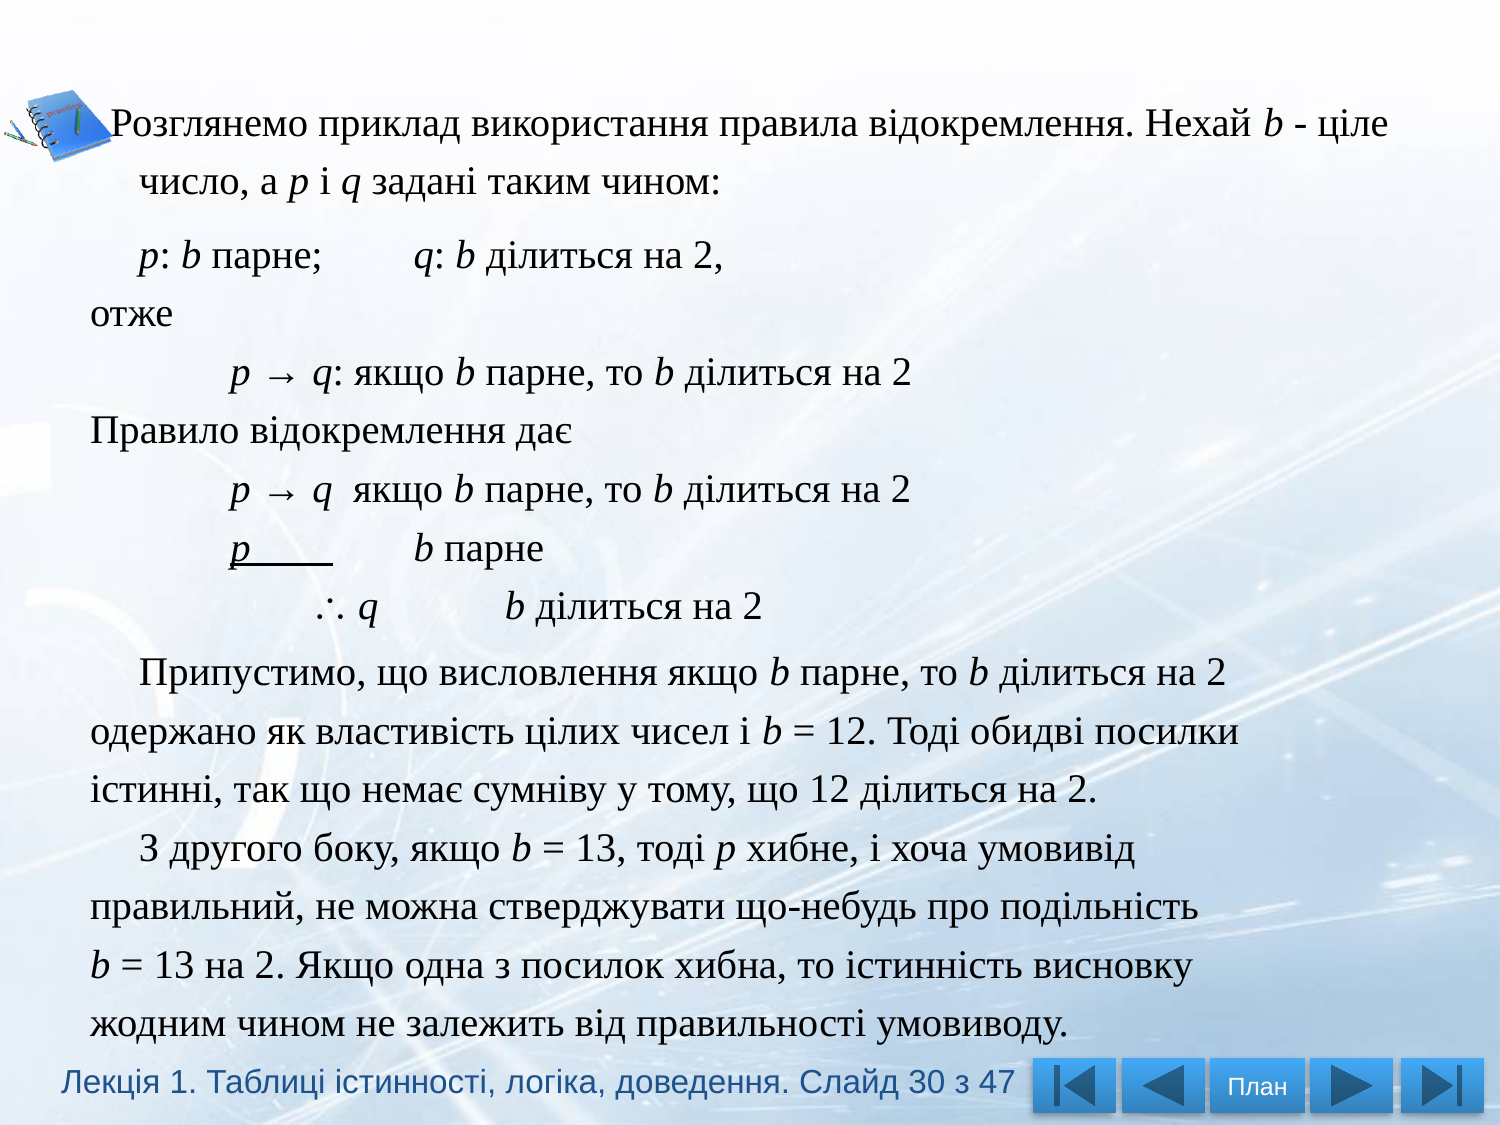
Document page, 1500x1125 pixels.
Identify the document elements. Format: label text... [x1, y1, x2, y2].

text_box Лекція 1. Таблиці істинності, логіка, доведення. Слайд 30 з 47 [46, 1052, 1033, 1107]
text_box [1033, 1058, 1484, 1114]
picture [0, 0, 1500, 1125]
list Розглянемо приклад використання правила відокремлення. Нехай b - ціле число, а р і q задані таким чином: р: b парне; q: b ділиться на 2, отже p → q: якщо b парне, то b ділиться на 2 Правило відокремлення дає р → q якщо b парне, то b ділиться на 2 p b парне  q b ділиться на 2 Припустимо, що висловлення якщо b парне, то b ділиться на 2 одержано як властивість цілих чисел і b = 12. Тоді обидві посилки істинні, так що немає сумніву у тому, що 12 ділиться на 2. З другого боку, якщо b = 13, тоді р хибне, і хоча умовивід правильний, не можна стверджувати що-небудь про подільність b = 13 на 2. Якщо одна з посилок хибна, то істинність висновку жодним чином не залежить від правильності умовиводу. [75, 78, 1425, 1056]
